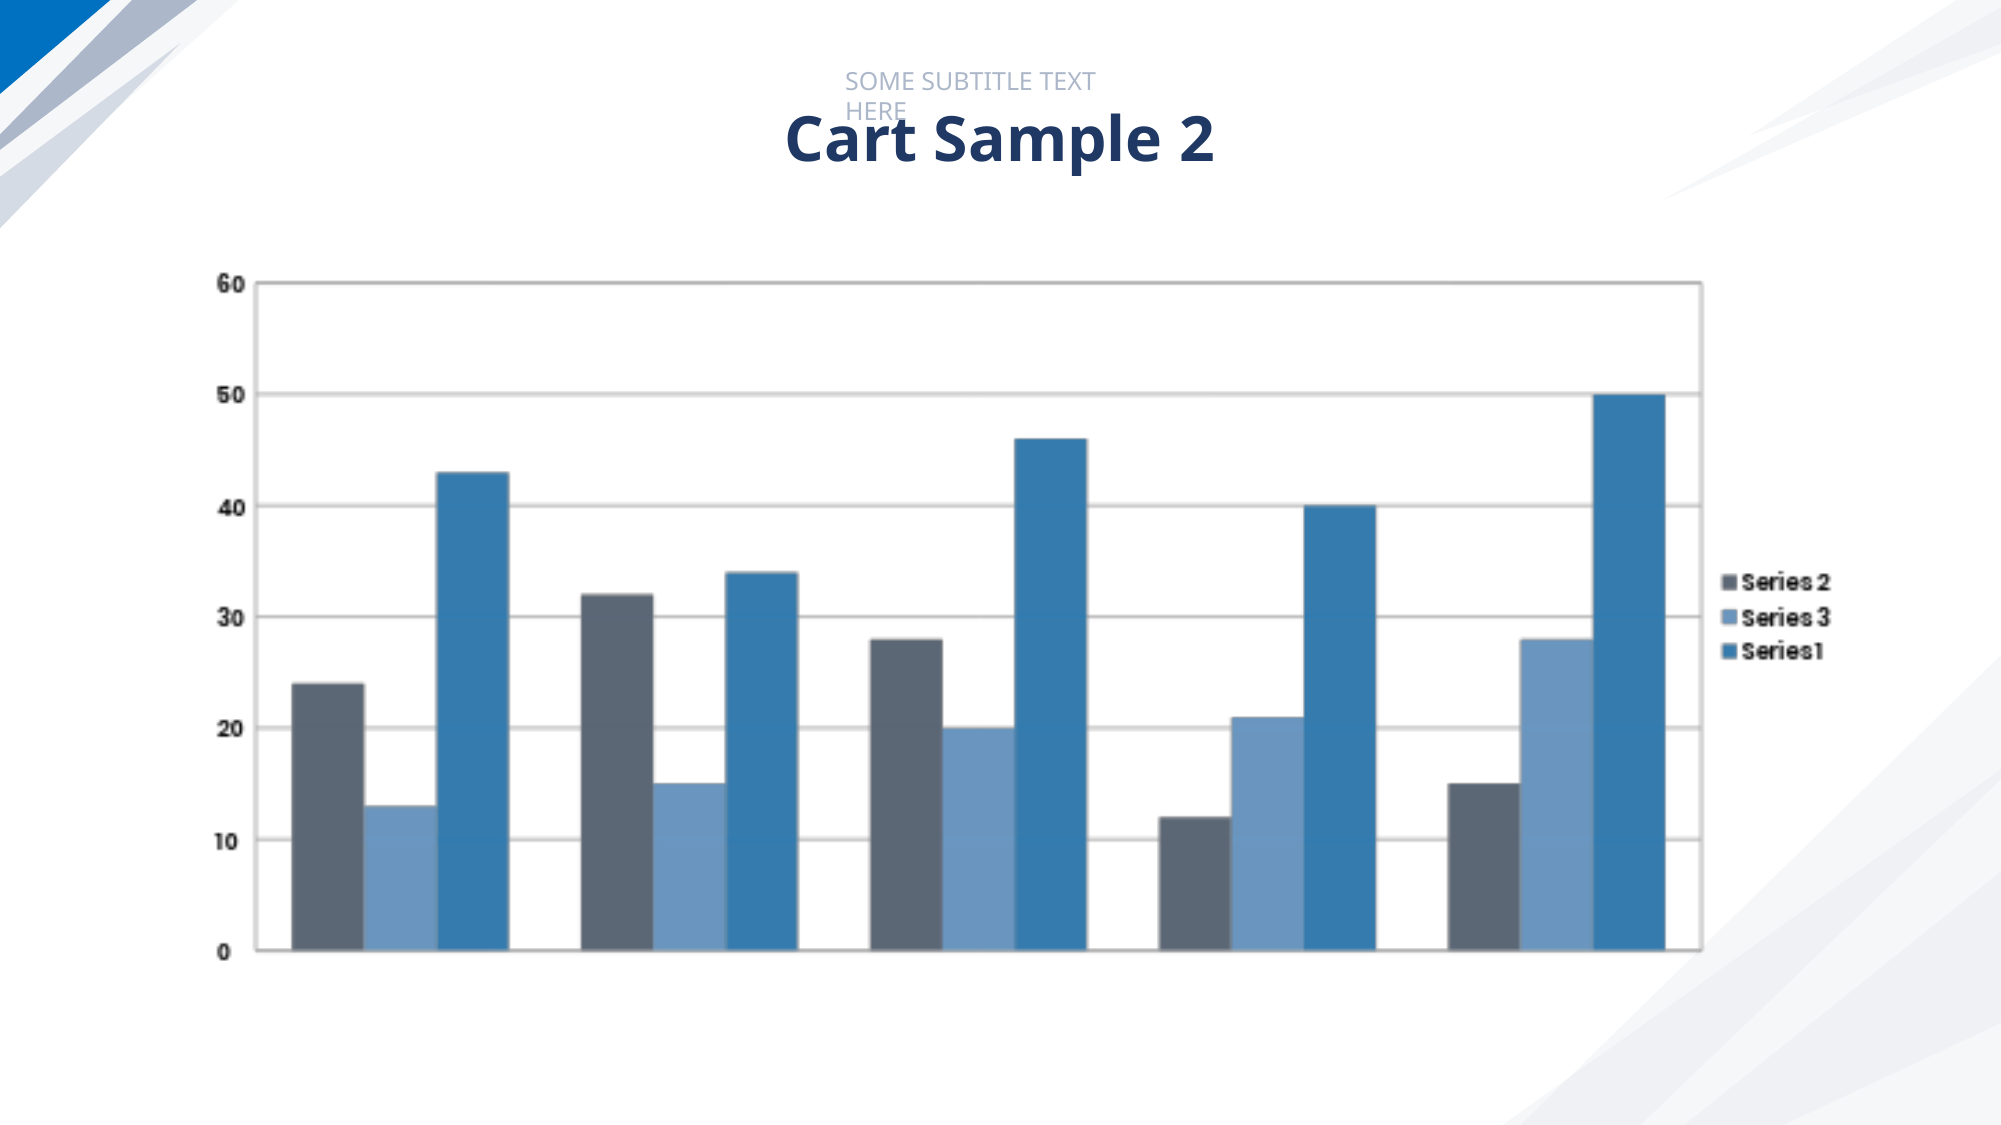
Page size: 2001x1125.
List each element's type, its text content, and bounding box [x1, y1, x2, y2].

picture [196, 263, 1851, 973]
title Cart Sample 2 [137, 73, 1863, 210]
text_box SOME SUBTITLE TEXT HERE [830, 57, 1170, 104]
